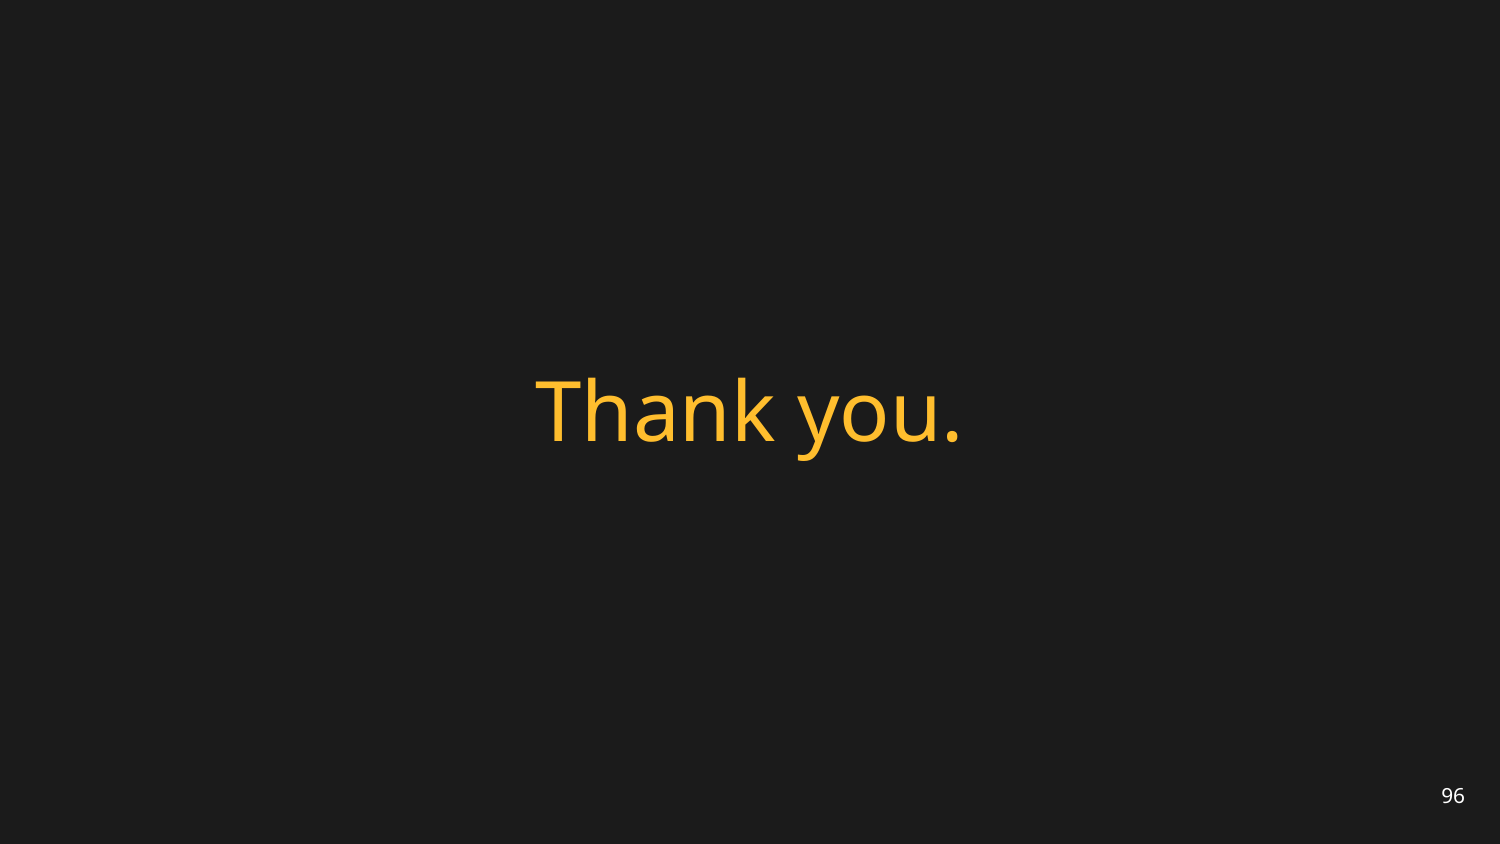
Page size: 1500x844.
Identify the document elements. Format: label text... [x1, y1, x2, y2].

slide_number 96 [1389, 764, 1480, 830]
title Thank you. [51, 72, 1449, 753]
